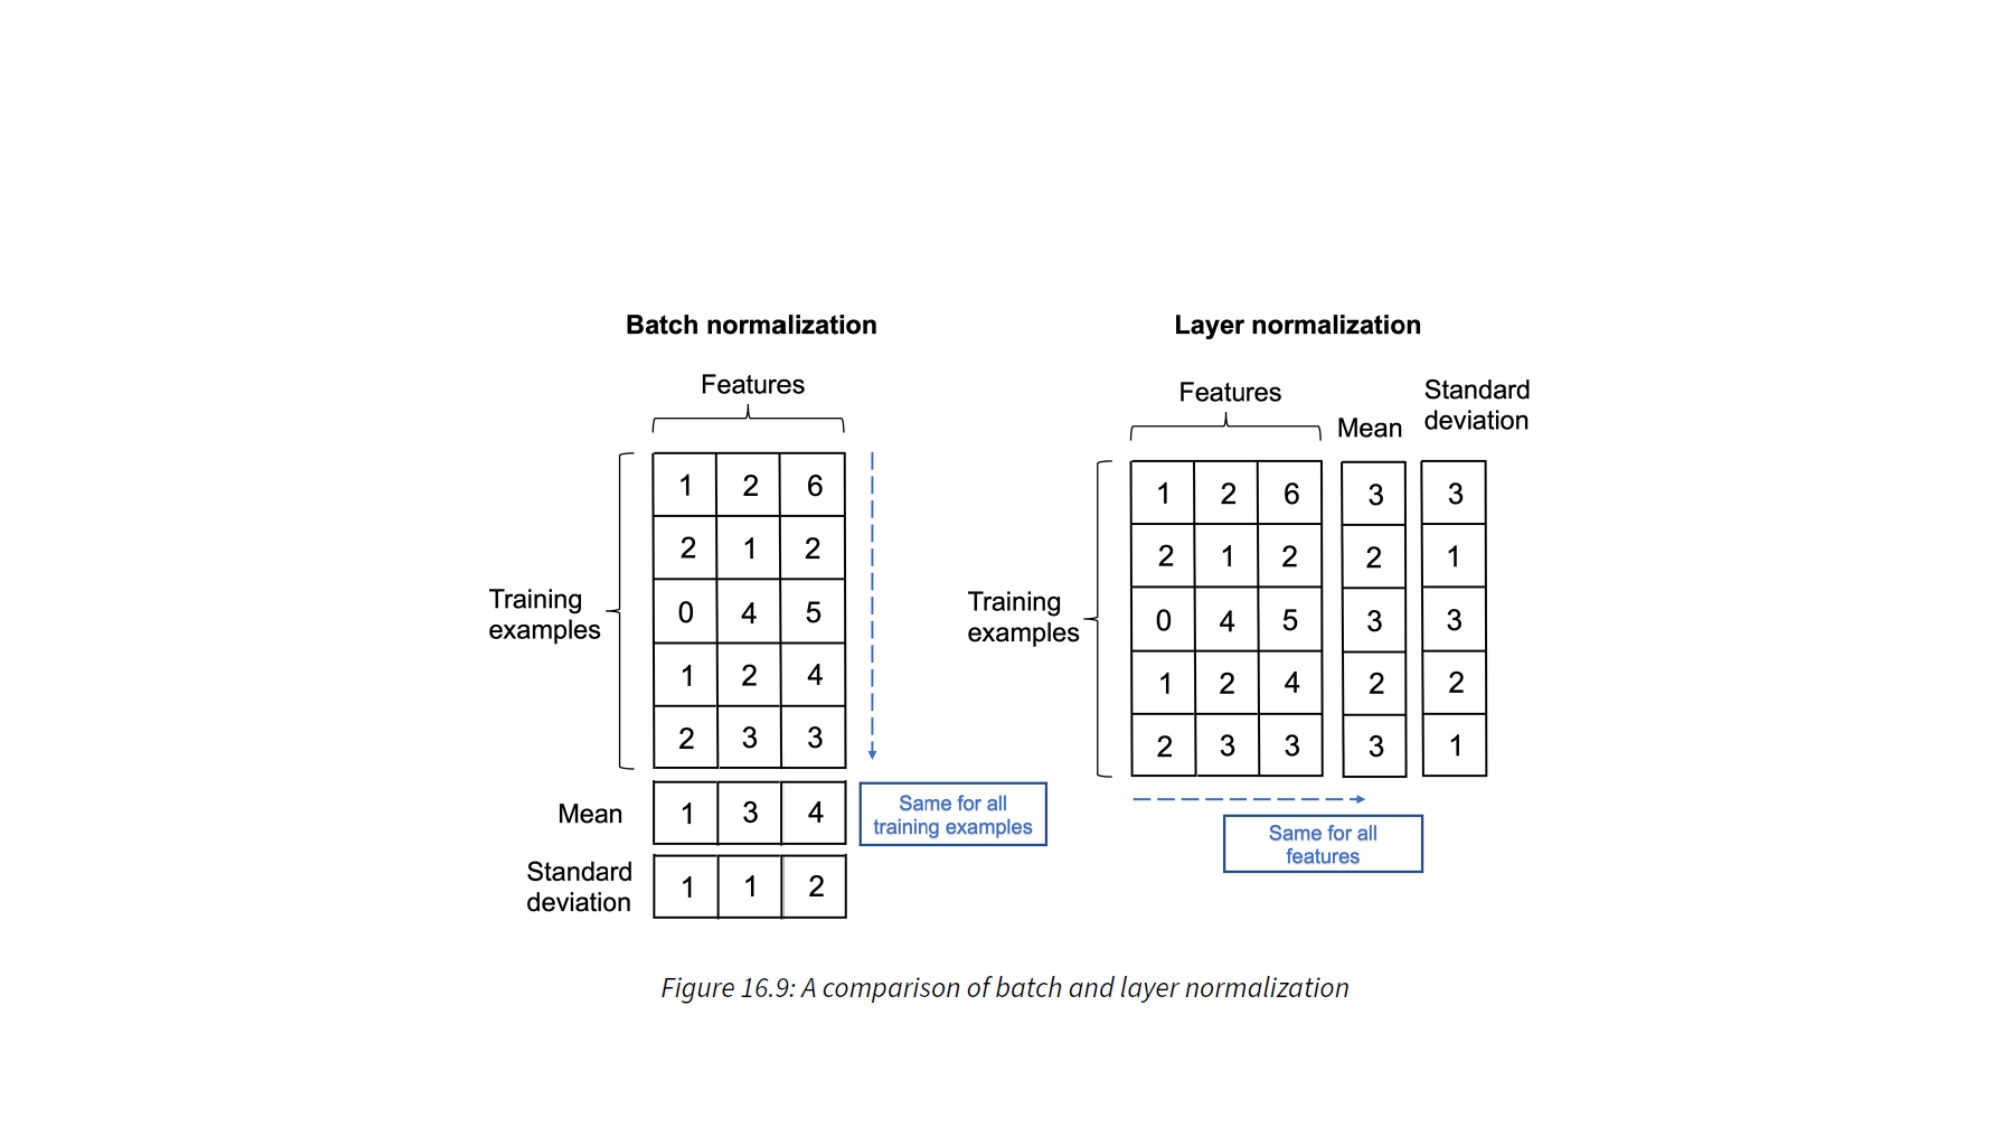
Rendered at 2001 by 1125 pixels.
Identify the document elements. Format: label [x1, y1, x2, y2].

list [458, 299, 1542, 1014]
